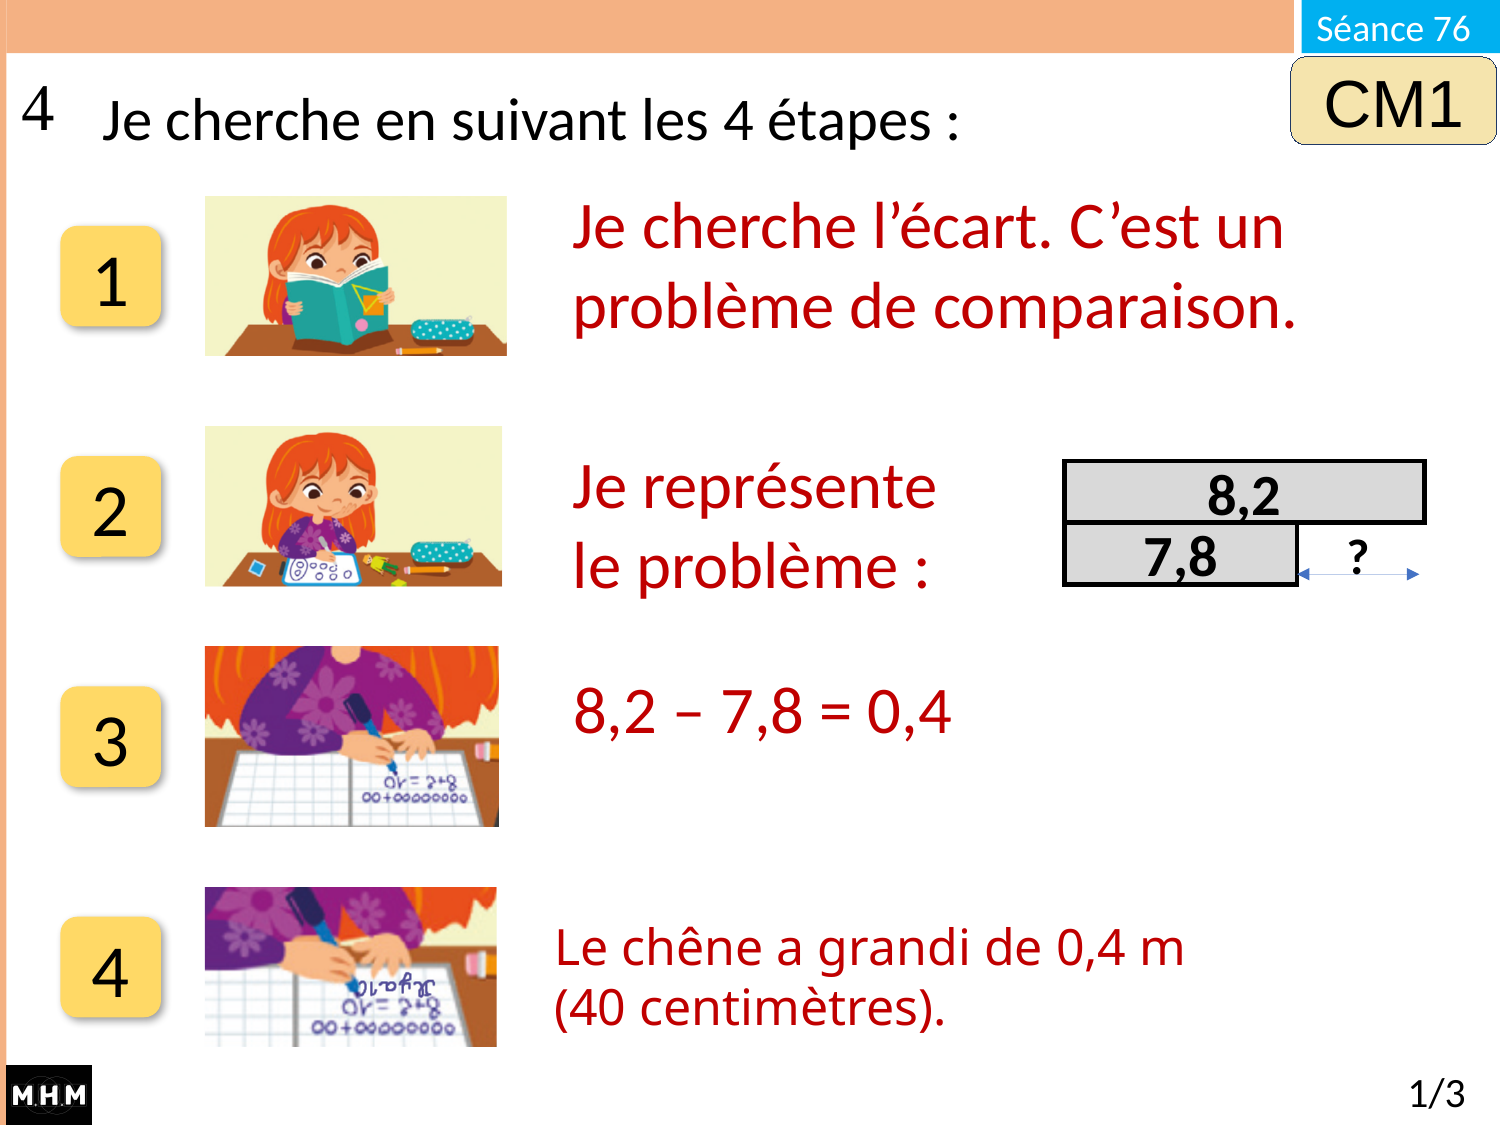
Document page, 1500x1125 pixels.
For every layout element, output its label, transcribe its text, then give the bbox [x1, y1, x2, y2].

picture [204, 645, 500, 828]
picture [6, 1065, 92, 1125]
picture [204, 426, 503, 587]
text_box 4 [58, 914, 164, 1020]
text_box 8,2 – 7,8 = 0,4 [558, 659, 1483, 835]
list 1/3 [1373, 1064, 1500, 1125]
text_box CM1 [1290, 56, 1497, 145]
picture [204, 196, 515, 357]
title Je cherche en suivant les 4 étapes : [88, 35, 1382, 161]
picture [204, 887, 497, 1047]
text_box Le chêne a grandi de 0,4 m (40 centimètres). [539, 908, 1500, 1044]
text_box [1064, 460, 1483, 586]
text_box 2 [58, 454, 164, 559]
text_box Je cherche l’écart. C’est un problème de comparaison. [558, 174, 1500, 350]
text_box 1 [58, 223, 164, 329]
text_box Je représente le problème : [558, 434, 1458, 610]
text_box 3 [58, 684, 164, 790]
